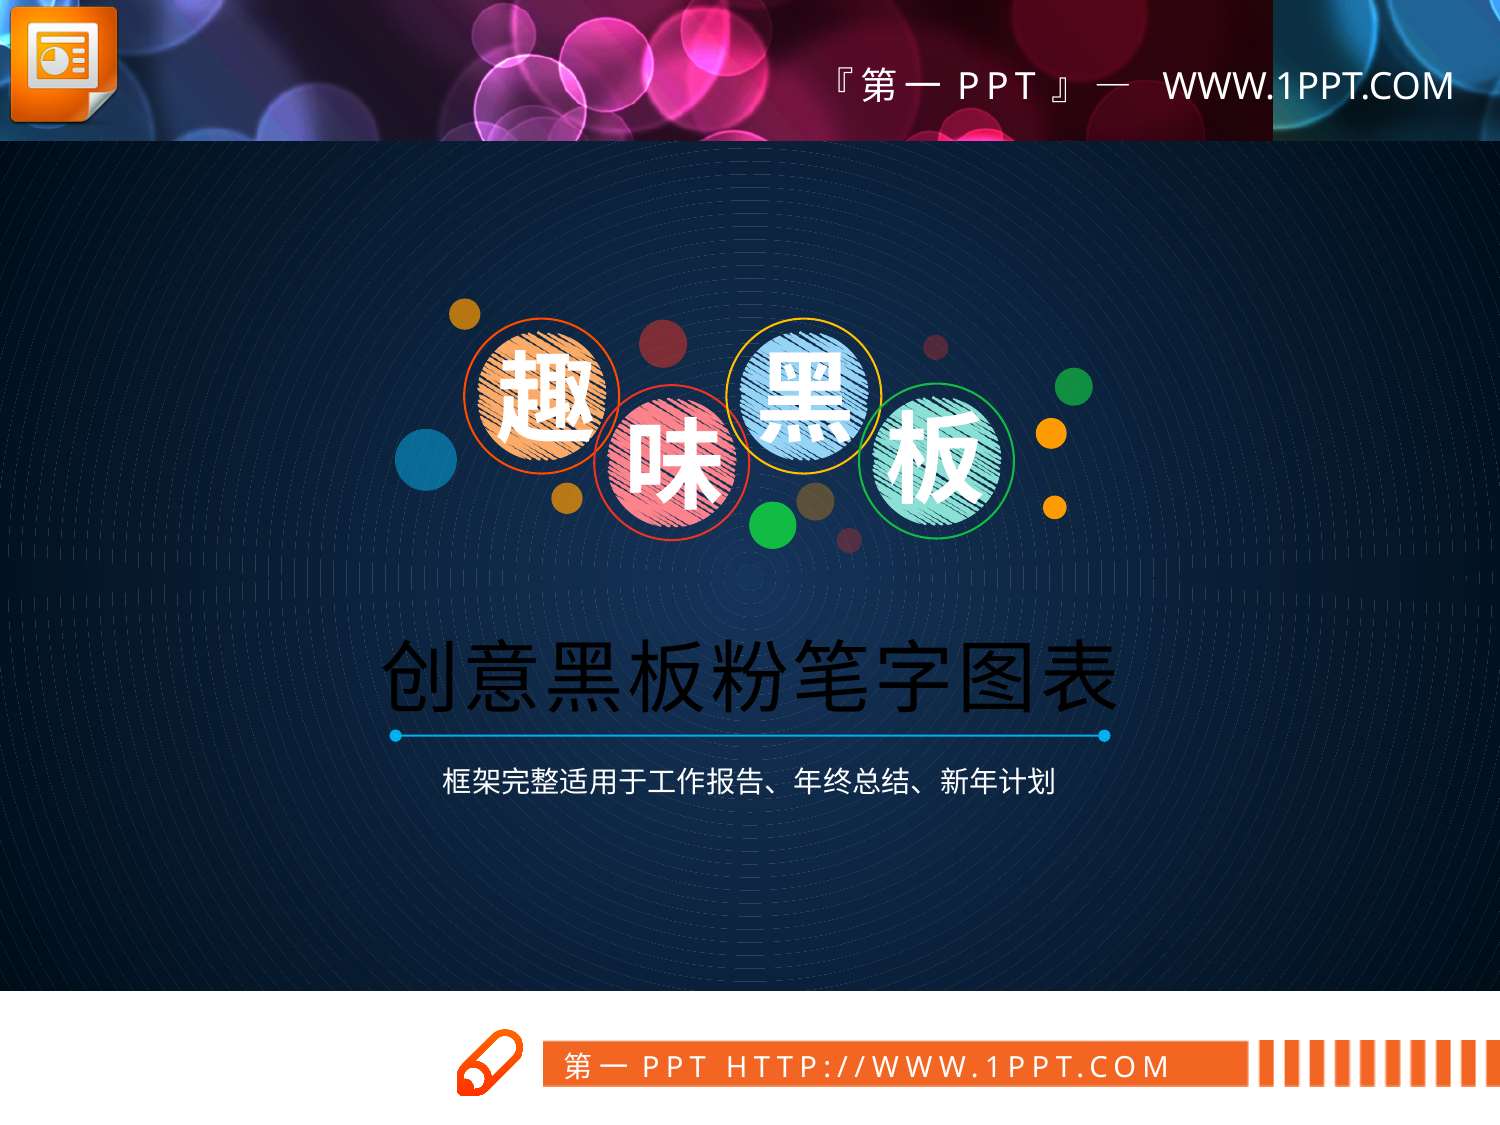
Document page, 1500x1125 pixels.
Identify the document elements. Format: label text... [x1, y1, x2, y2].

text_box [394, 428, 457, 491]
text_box [639, 319, 688, 368]
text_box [593, 384, 750, 541]
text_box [463, 318, 620, 474]
text_box [923, 334, 949, 360]
text_box [449, 298, 481, 329]
picture [0, 0, 1500, 141]
text_box [836, 528, 861, 553]
text_box [796, 483, 835, 521]
text_box [551, 483, 583, 514]
text_box [755, 501, 797, 549]
text_box [1042, 495, 1067, 520]
text_box [1054, 367, 1093, 406]
text_box 创意黑板粉笔字图表 [365, 620, 1135, 730]
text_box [726, 318, 882, 474]
text_box [389, 729, 1111, 742]
picture [543, 1040, 1500, 1087]
text_box [1035, 417, 1067, 449]
text_box 框架完整适用于工作报告、年终总结、新年计划 [426, 763, 1074, 799]
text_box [858, 383, 1015, 539]
